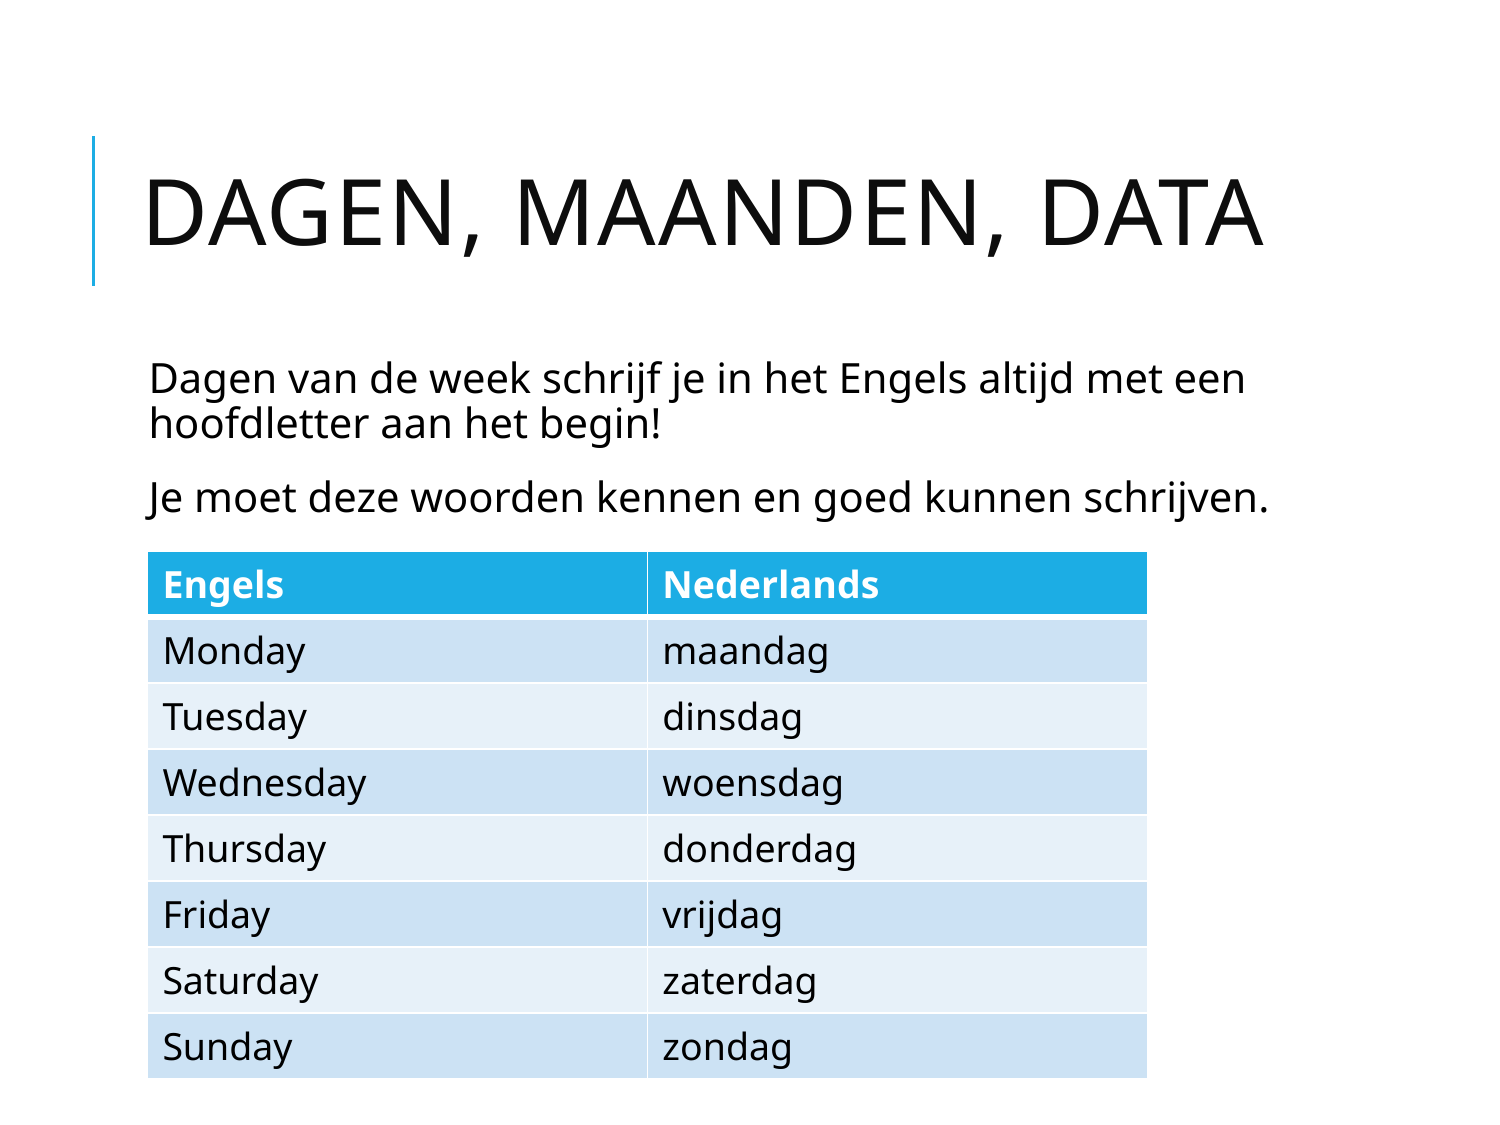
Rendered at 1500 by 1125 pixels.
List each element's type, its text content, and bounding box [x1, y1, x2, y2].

list Dagen van de week schrijf je in het Engels altijd met een hoofdletter aan het begin! Je moet deze woorden kennen en goed kunnen schrijven. [126, 349, 1322, 1010]
table_cell Monday [148, 620, 647, 682]
table_cell Wednesday [148, 750, 647, 814]
title Dagen, maanden, data [126, 96, 1322, 342]
table_cell vrijdag [648, 882, 1147, 946]
table_cell dinsdag [648, 684, 1147, 748]
table_cell woensdag [648, 750, 1147, 814]
table_header Nederlands [648, 552, 1147, 614]
table_cell Thursday [148, 816, 647, 880]
table_cell Sunday [148, 1014, 647, 1078]
table_cell Tuesday [148, 684, 647, 748]
table_cell zaterdag [648, 948, 1147, 1012]
table_cell Friday [148, 882, 647, 946]
table_cell Saturday [148, 948, 647, 1012]
table_cell donderdag [648, 816, 1147, 880]
table_cell zondag [648, 1014, 1147, 1078]
table_header Engels [148, 552, 647, 614]
table_cell maandag [648, 620, 1147, 682]
